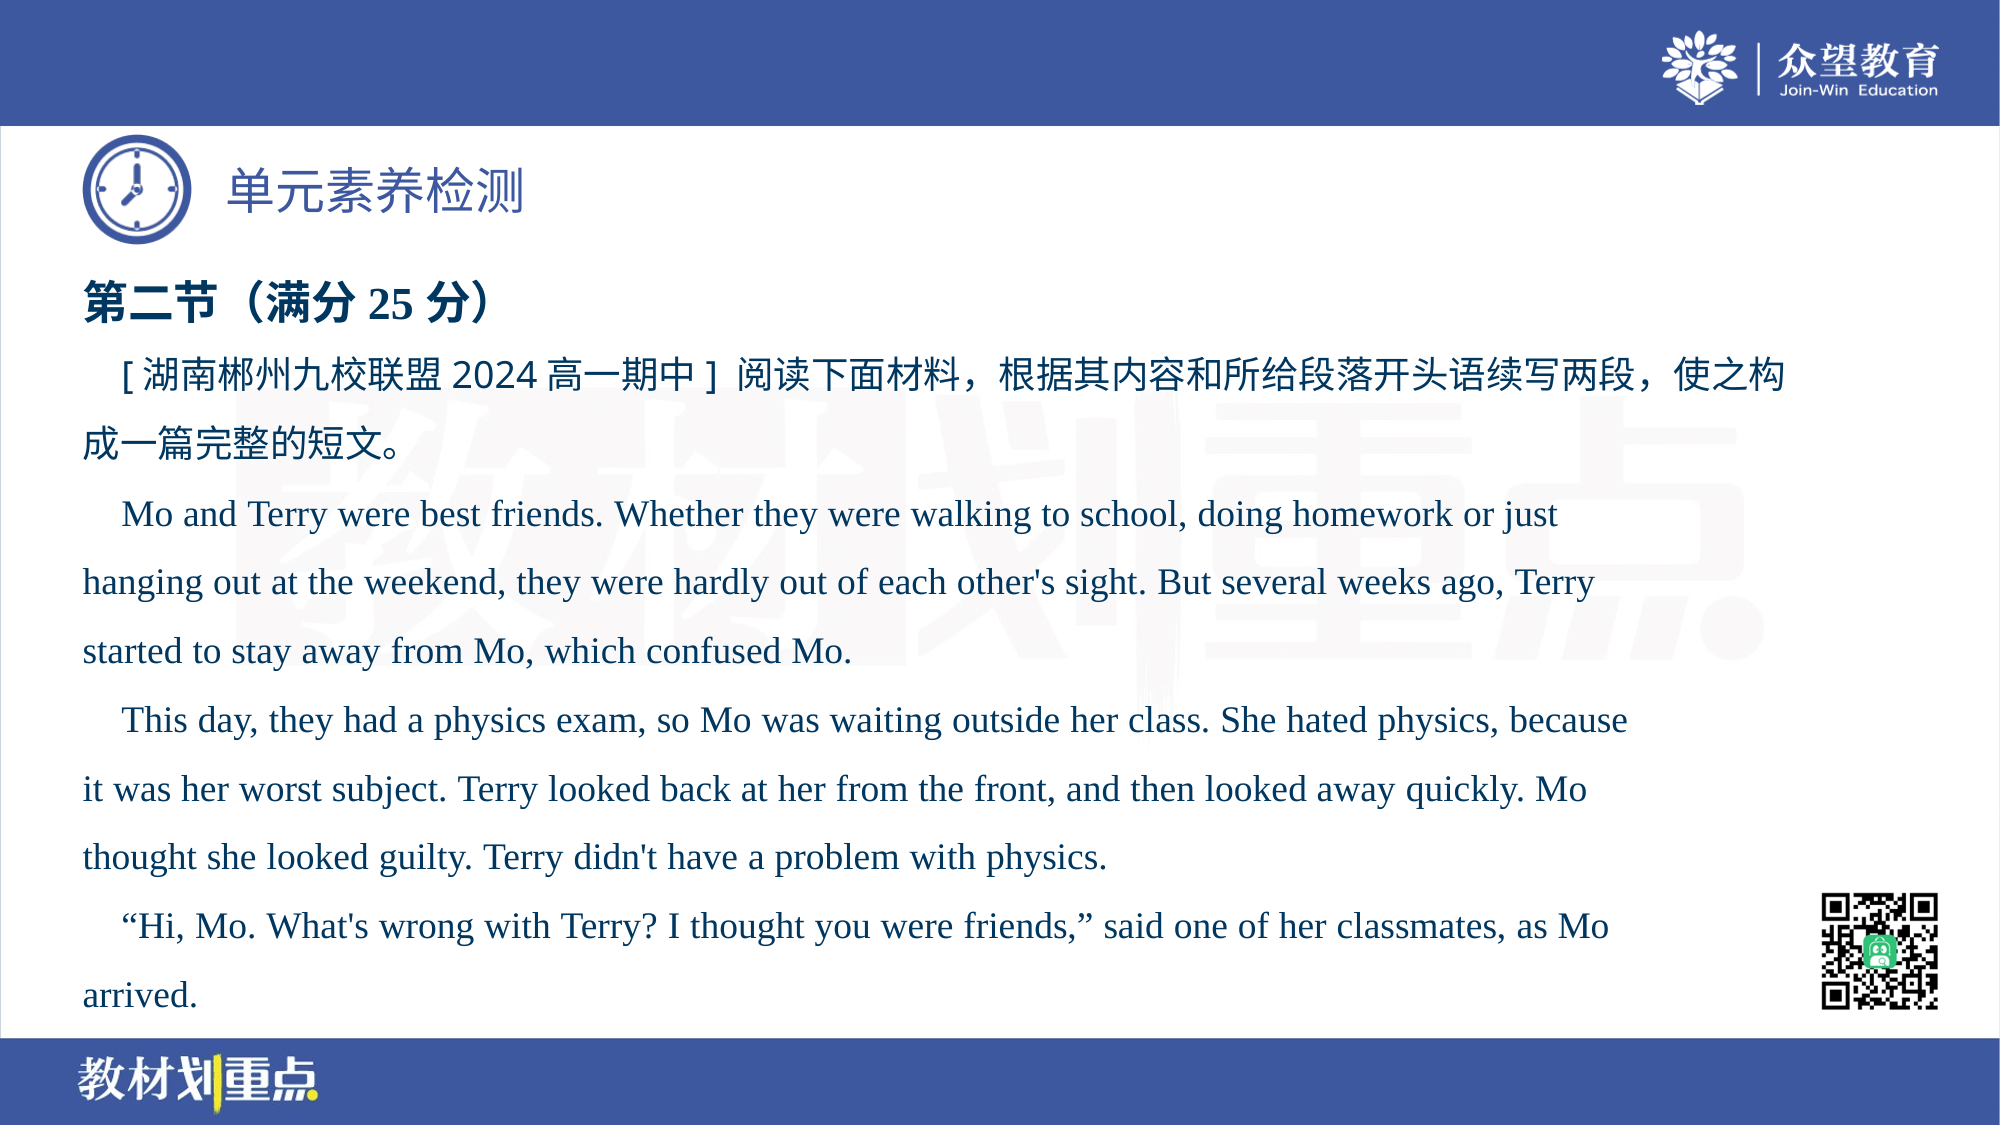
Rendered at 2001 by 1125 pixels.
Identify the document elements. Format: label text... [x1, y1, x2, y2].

picture [0, 0, 2000, 1125]
text_box 第二节（满分25分） [82, 247, 1817, 327]
text_box [湖南郴州九校联盟2024高一期中] 阅读下面材料，根据其内容和所给段落开头语续写两段，使之构 成一篇完整的短文。 Mo and Terry were best friends. Whether they were walking to school, doing homework or just hanging out at the weekend, they were hardly out of each other's sight. But several weeks ago, Terry started to stay away from Mo, which confused Mo. This day, they had a physics exam, so Mo was waiting outside her class. She hated physics, because it was her worst subject. Terry looked back at her from the front, and then looked away quickly. Mo thought she looked guilty. Terry didn't have a problem with physics. “Hi, Mo. What's wrong with Terry? I thought you were friends,” said one of her classmates, as Mo arrived. [82, 327, 1817, 1015]
